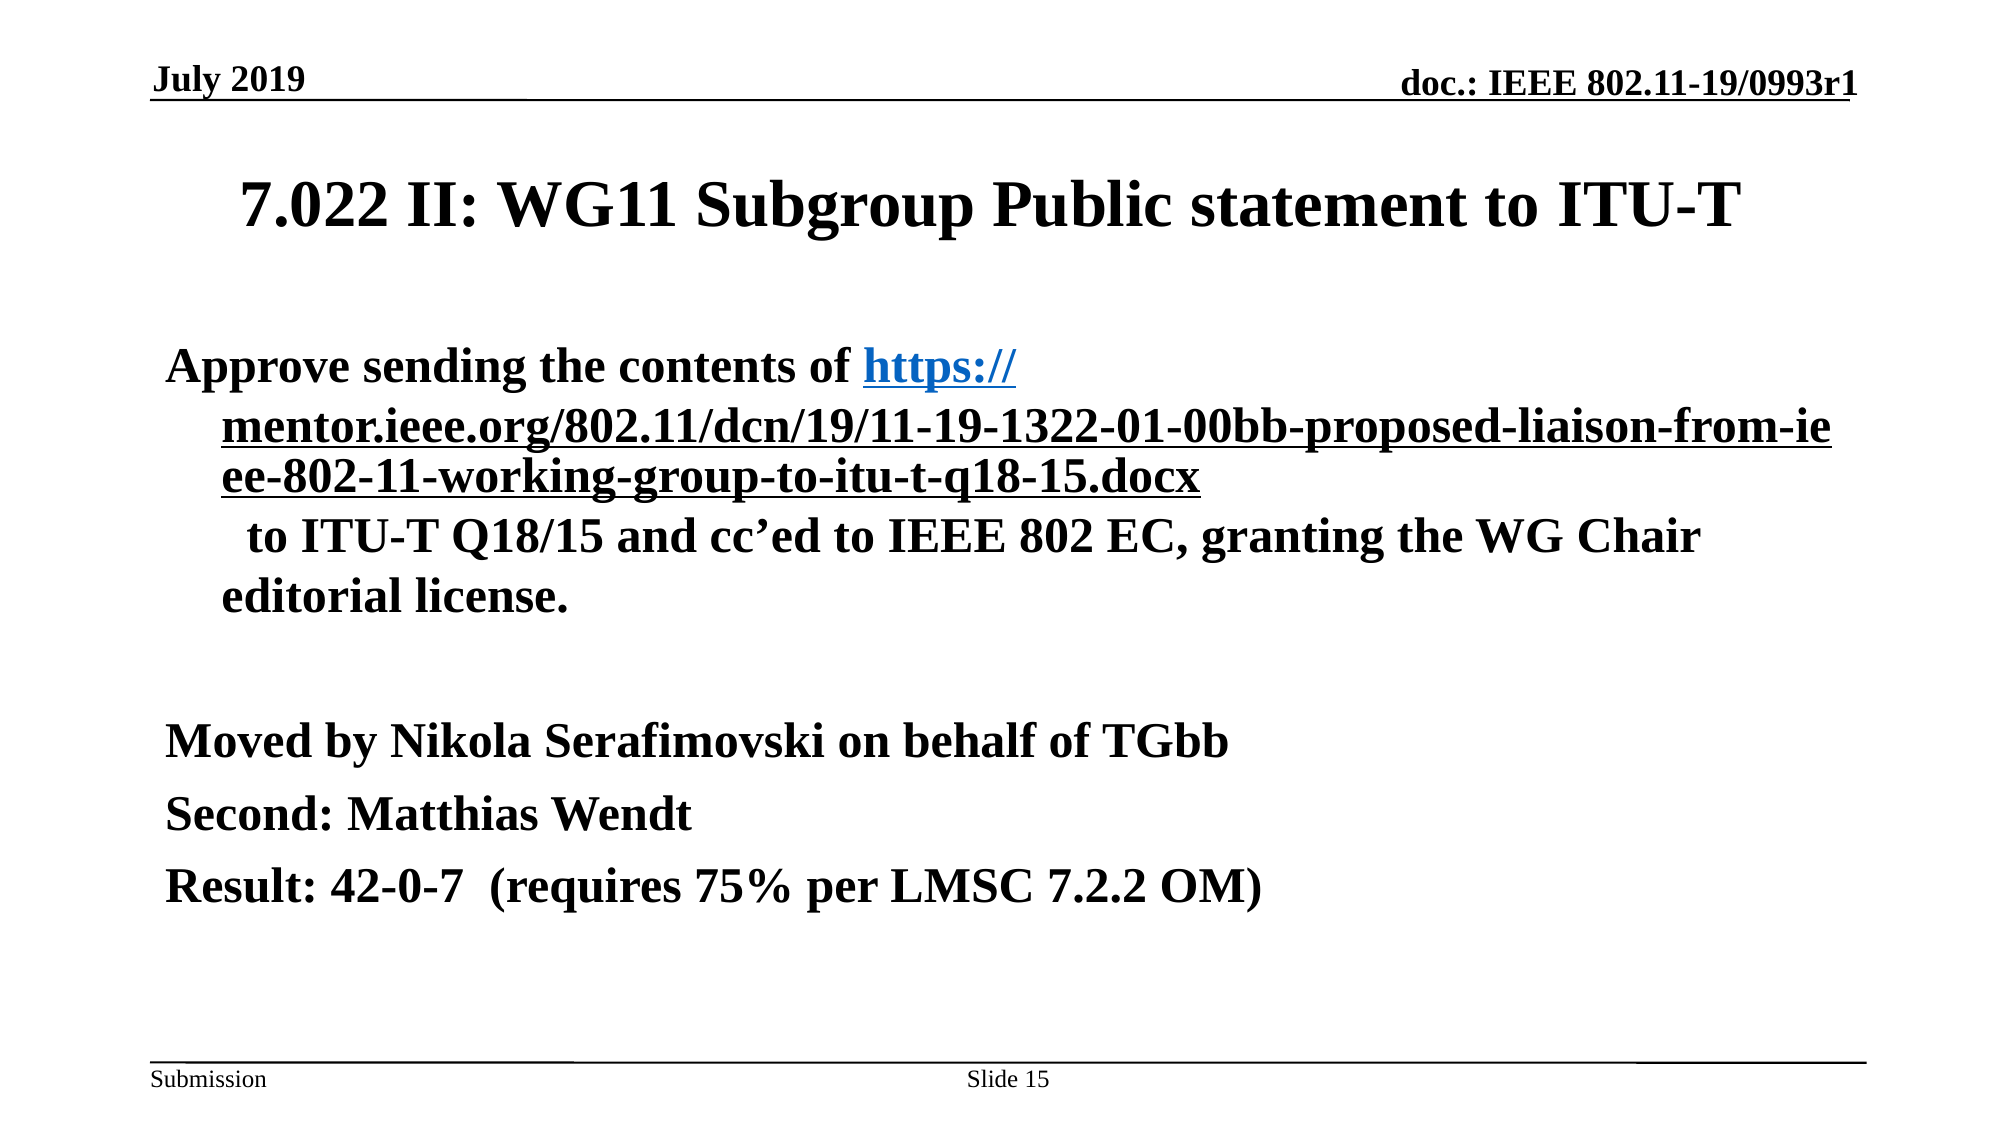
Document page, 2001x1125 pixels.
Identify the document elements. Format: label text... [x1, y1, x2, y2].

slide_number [152, 54, 563, 100]
list Approve sending the contents of https://mentor.ieee.org/802.11/dcn/19/11-19-1322-01-00bb-proposed-liaison-from-ieee-802-11-working-group-to-itu-t-q18-15.docx to ITU-T Q18/15 and cc’ed to IEEE 802 EC, granting the WG Chair editorial license. Moved by Nikola Serafimovski on behalf of TGbb Second: Matthias Wendt Result: 42-0-7 (requires 75% per LMSC 7.2.2 OM) [149, 324, 1850, 1063]
title 7.022 II: WG11 Subgroup Public statement to ITU-T [149, 112, 1850, 288]
slide_number Slide 15 [950, 1061, 1067, 1123]
